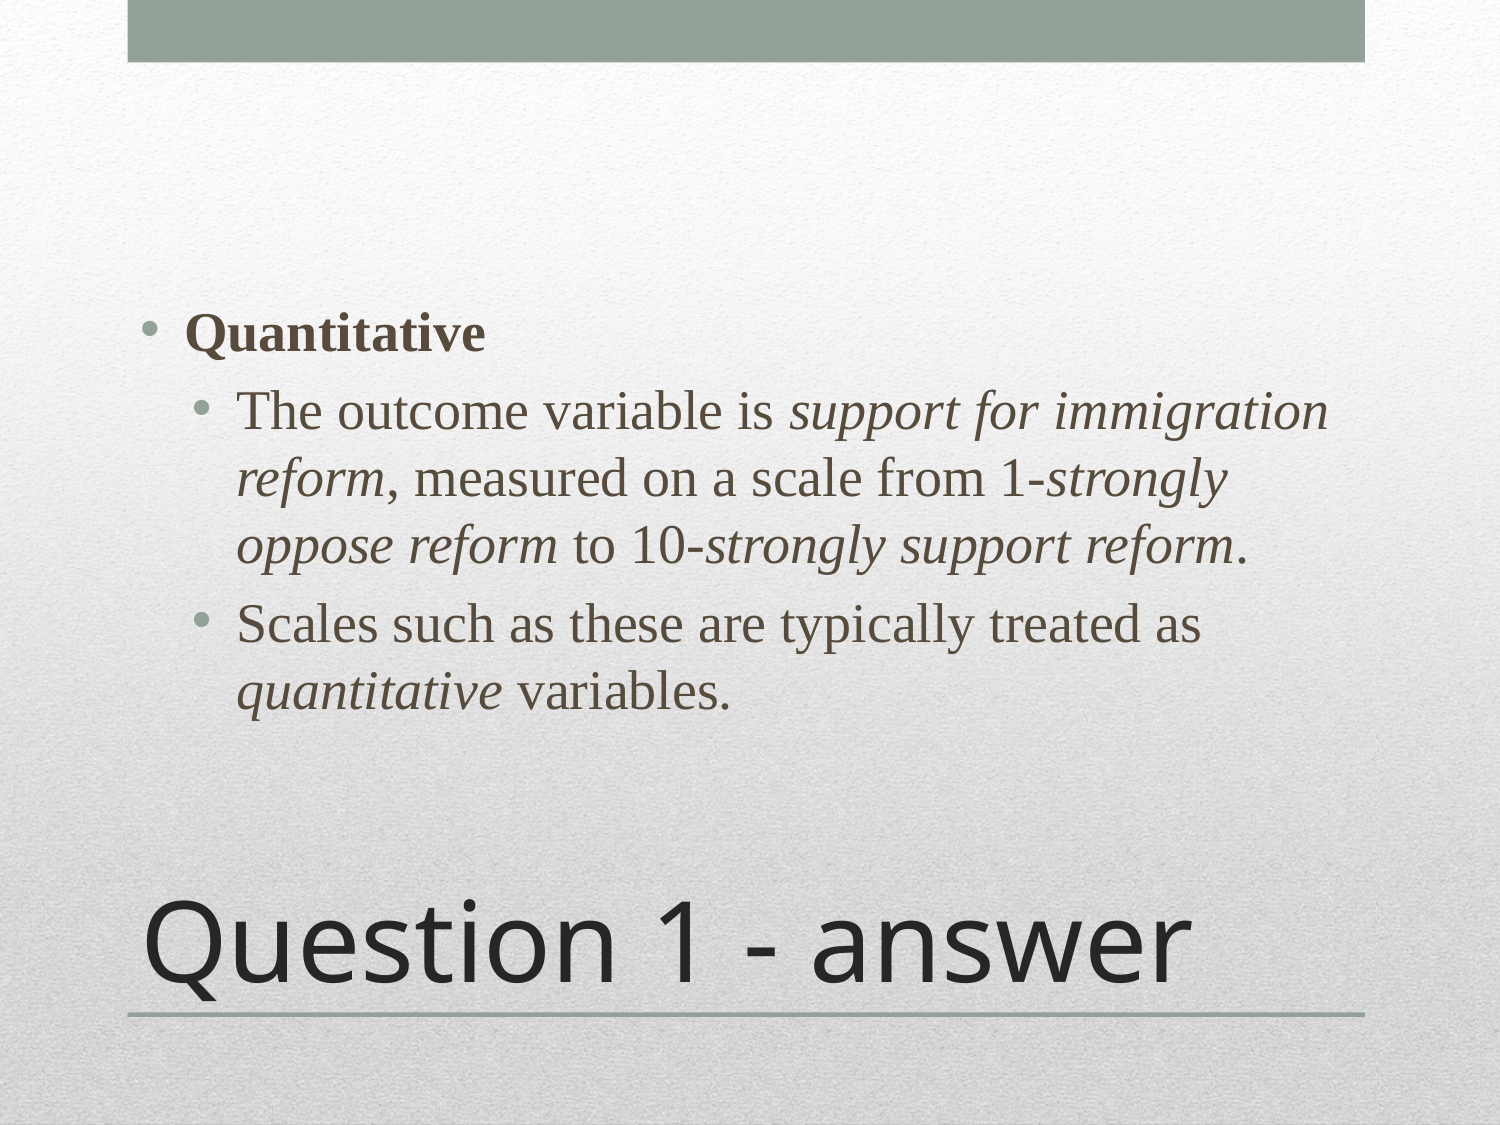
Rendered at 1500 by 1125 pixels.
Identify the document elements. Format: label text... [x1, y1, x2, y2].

title Question 1 - answer [125, 750, 1238, 1013]
list Quantitative The outcome variable is support for immigration reform, measured on a scale from 1-strongly oppose reform to 10-strongly support reform. Scales such as these are typically treated as quantitative variables. [125, 287, 1363, 750]
